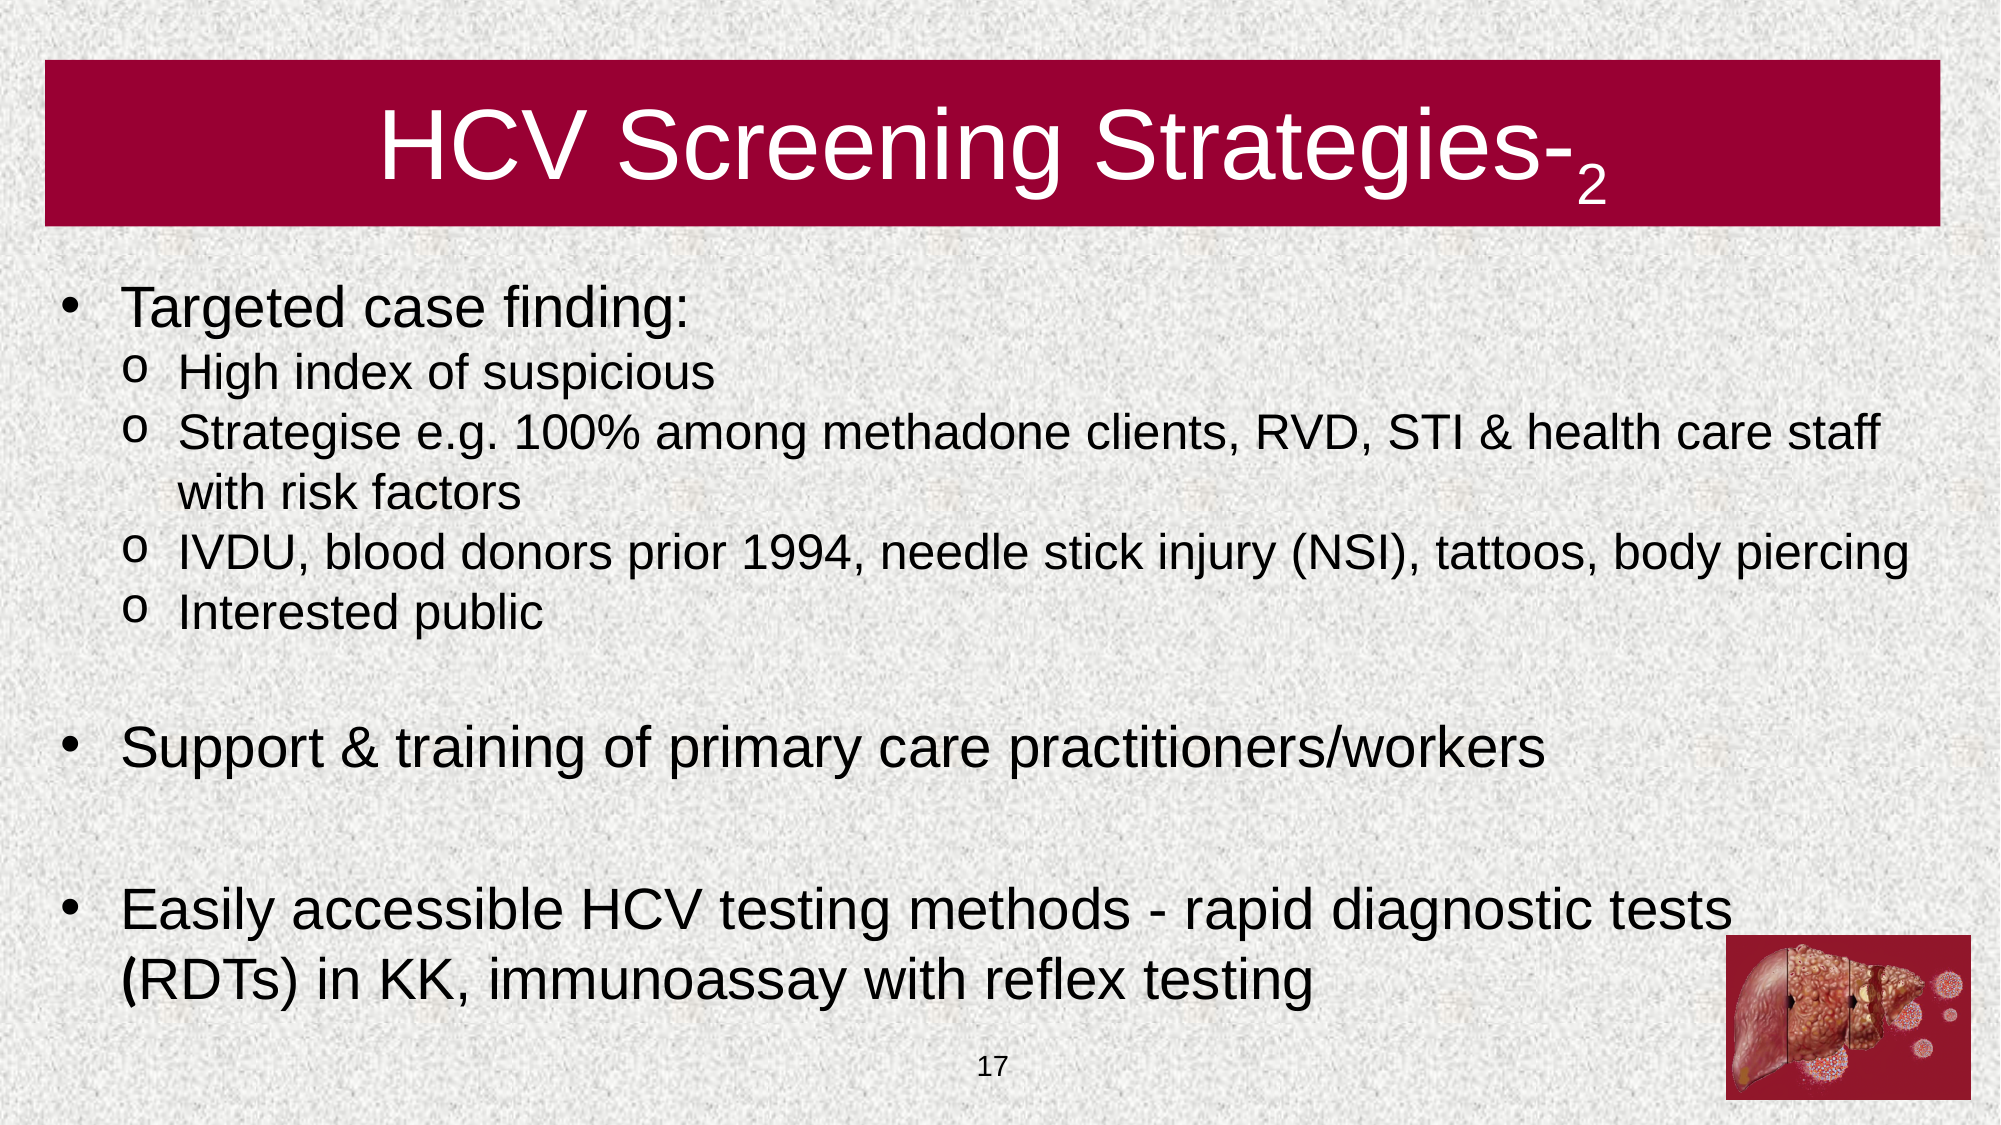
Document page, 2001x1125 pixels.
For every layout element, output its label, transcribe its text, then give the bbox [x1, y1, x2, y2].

text_box 17 [767, 1039, 1218, 1100]
picture [0, 0, 2001, 1125]
text_box HCV Screening Strategies-2 [45, 59, 1941, 227]
slide_number 17 [1412, 1042, 1863, 1103]
list Targeted case finding: High index of suspicious Strategise e.g. 100% among methadone clients, RVD, STI & health care staff with risk factors IVDU, blood donors prior 1994, needle stick injury (NSI), tattoos, body piercing Interested public Support & training of primary care practitioners/workers Easily accessible HCV testing methods - rapid diagnostic tests (RDTs) in KK, immunoassay with reflex testing [45, 261, 1941, 1059]
